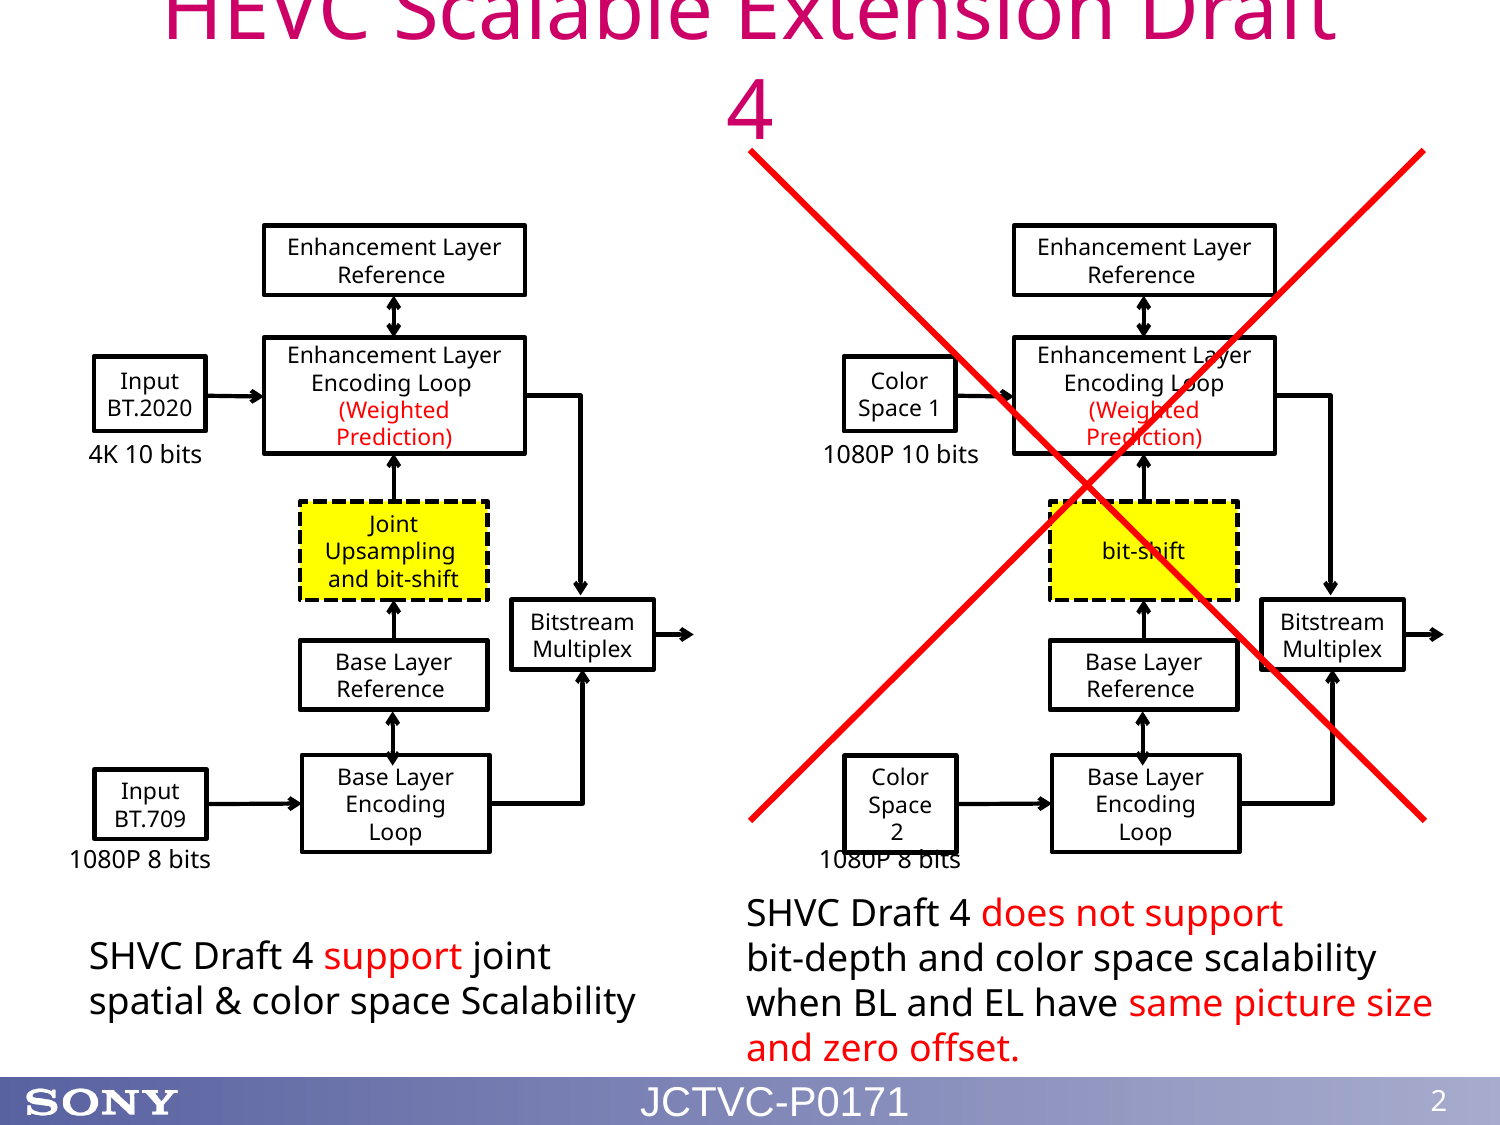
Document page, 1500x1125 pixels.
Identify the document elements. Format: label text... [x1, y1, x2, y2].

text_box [749, 149, 1426, 822]
text_box Color Space 2 [844, 831, 957, 835]
text_box 1080P 8 bits [54, 835, 227, 881]
text_box Base Layer Reference [300, 640, 488, 710]
text_box 4K 10 bits [73, 431, 218, 476]
text_box SHVC Draft 4 does not support bit-depth and color space scalability when BL and EL have same picture size and zero offset. [731, 881, 1500, 1076]
text_box Input BT.2020 [93, 356, 206, 431]
text_box 1080P 8 bits [804, 835, 977, 881]
slide_number 2 [1149, 1076, 1463, 1125]
text_box Joint Upsampling and bit-shift [300, 501, 488, 600]
text_box Base Layer Encoding Loop [1051, 831, 1240, 853]
text_box Input BT.709 [94, 769, 207, 835]
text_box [524, 395, 581, 596]
footer JCTVC-P0171 [537, 1074, 1013, 1125]
title HEVC Scalable Extension Draft 4 [112, 0, 1388, 115]
text_box SHVC Draft 4 support joint spatial & color space Scalability [73, 925, 652, 1030]
text_box Base Layer Encoding Loop [301, 755, 490, 853]
text_box Bitstream Multiplex [511, 599, 654, 670]
text_box Enhancement Layer Reference [264, 225, 525, 296]
text_box Enhancement Layer Encoding Loop (Weighted Prediction) [264, 337, 525, 454]
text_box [489, 669, 583, 804]
picture [26, 1088, 178, 1116]
